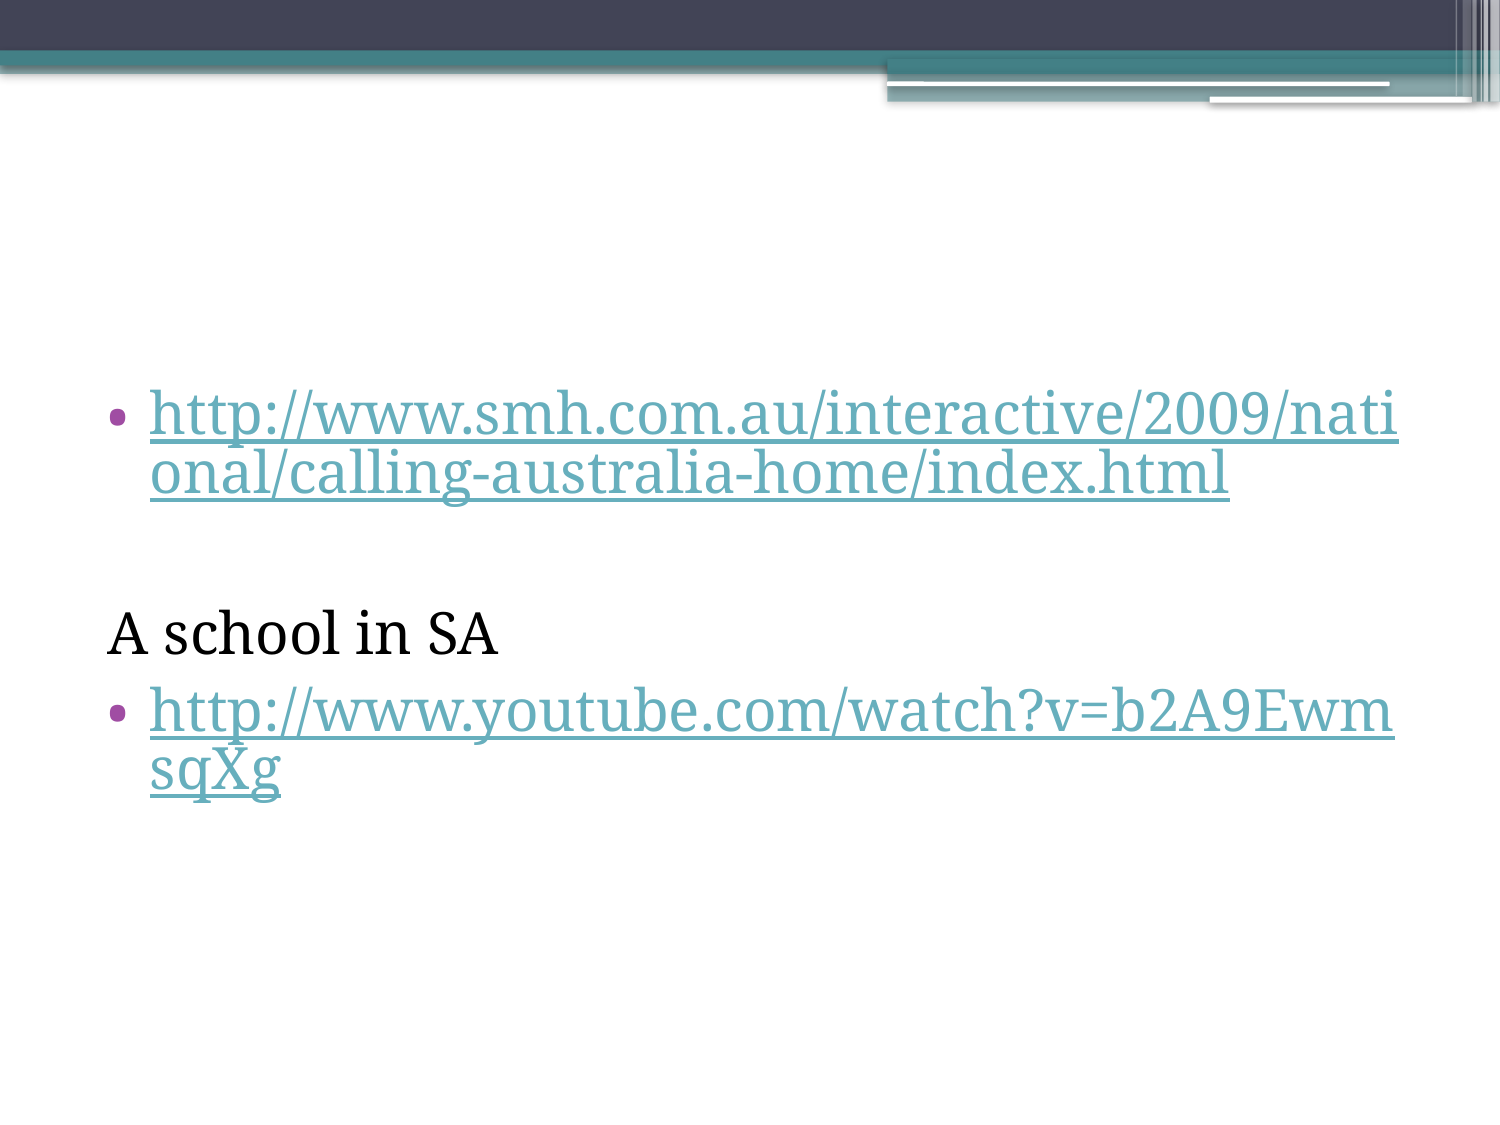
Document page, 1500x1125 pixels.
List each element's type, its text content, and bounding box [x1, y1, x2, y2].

list http://www.smh.com.au/interactive/2009/national/calling-australia-home/index.html A school in SA http://www.youtube.com/watch?v=b2A9EwmsqXg [75, 368, 1425, 1079]
